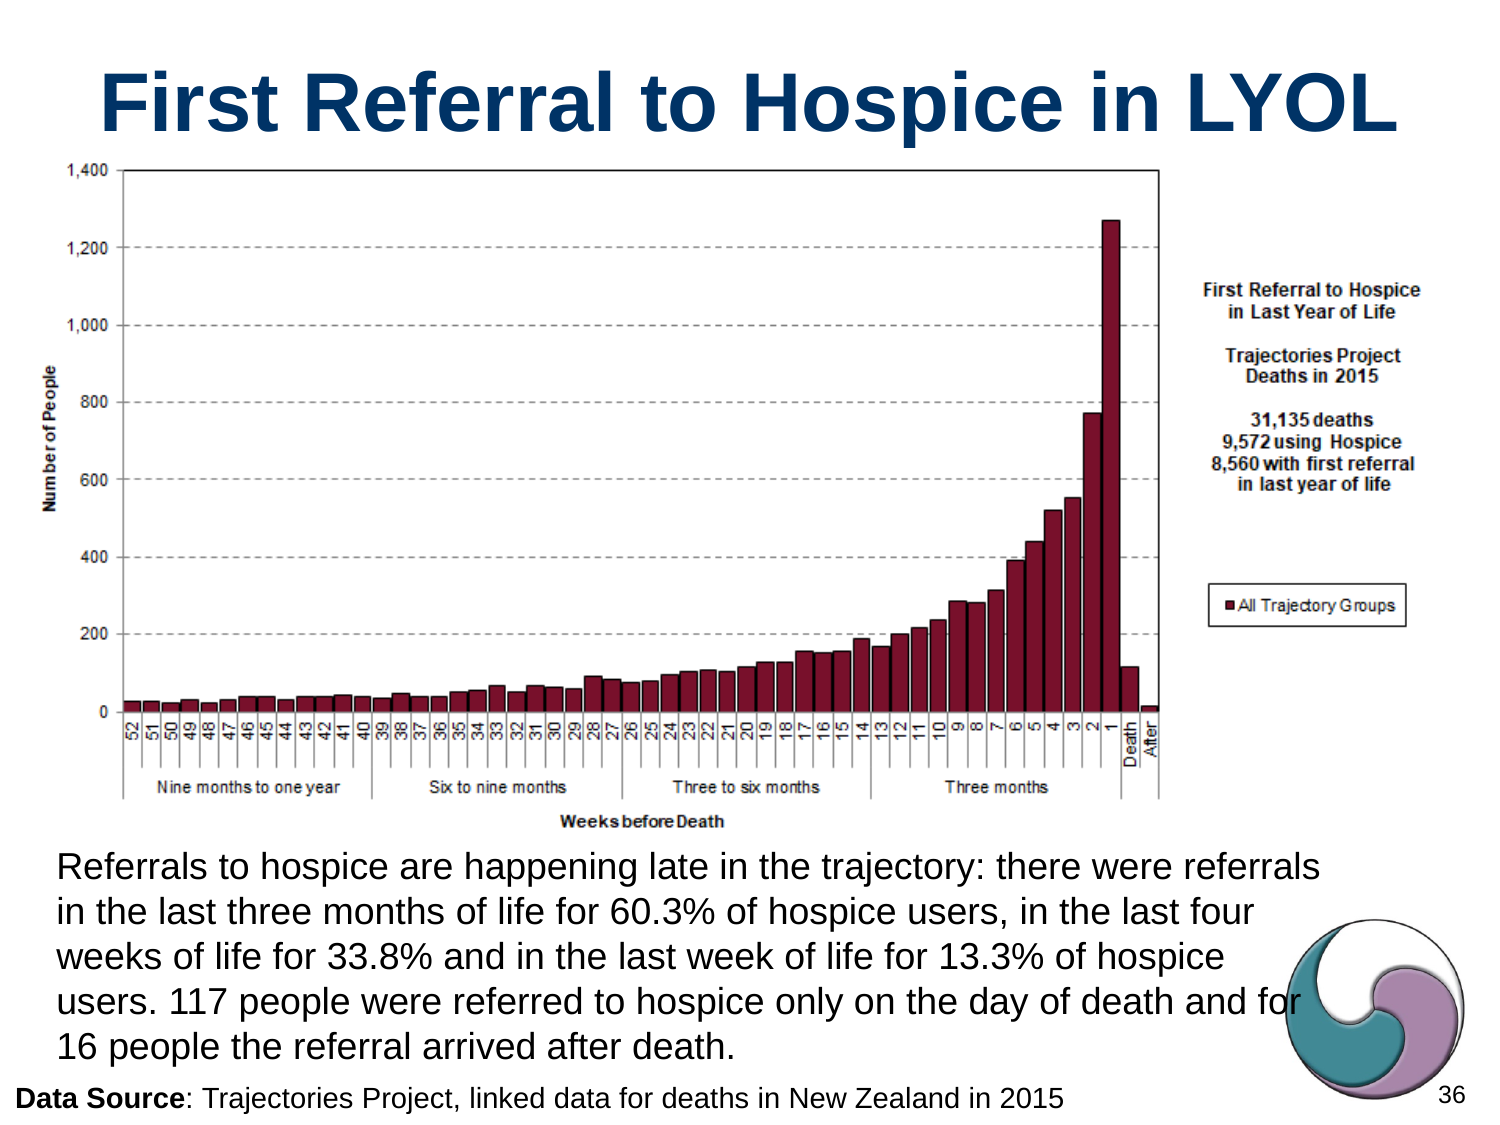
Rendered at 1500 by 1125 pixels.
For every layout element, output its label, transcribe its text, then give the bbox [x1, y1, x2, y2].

picture [32, 148, 1468, 845]
title First Referral to Hospice in LYOL [0, 12, 1500, 200]
picture [1456, 1094, 1463, 1101]
picture [1281, 916, 1468, 1101]
list Data Source: Trajectories Project, linked data for deaths in New Zealand in 2015 [0, 1071, 1188, 1123]
list Referrals to hospice are happening late in the trajectory: there were referrals in the last three months of life for 60.3% of hospice users, in the last four weeks of life for 33.8% and in the last week of life for 13.3% of hospice users. 117 people were referred to hospice only on the day of death and for 16 people the referral arrived after death. [41, 854, 1341, 885]
